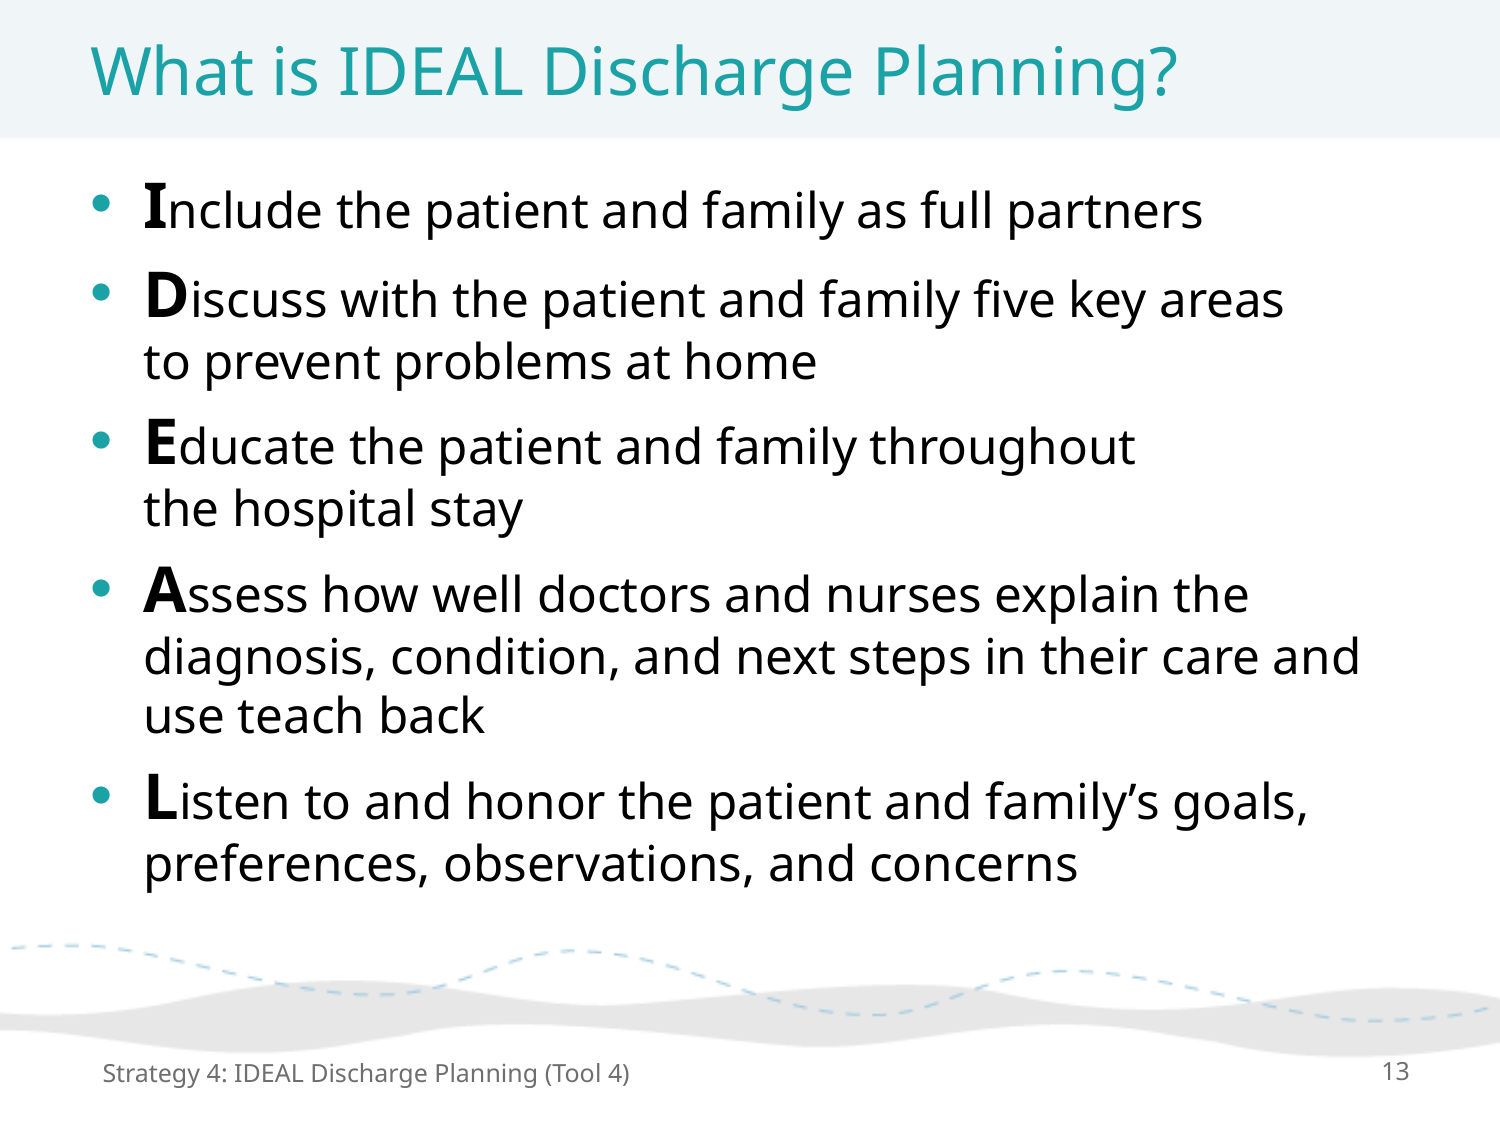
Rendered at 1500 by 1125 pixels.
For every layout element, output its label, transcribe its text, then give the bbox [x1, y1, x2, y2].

footer Strategy 4: IDEAL Discharge Planning (Tool 4) [87, 1042, 763, 1103]
list Include the patient and family as full partners Discuss with the patient and family five key areas to prevent problems at home Educate the patient and family throughout the hospital stay Assess how well doctors and nurses explain the diagnosis, condition, and next steps in their care and use teach back Listen to and honor the patient and family’s goals, preferences, observations, and concerns [75, 157, 1425, 900]
picture [0, 0, 1500, 1125]
slide_number 13 [1074, 1042, 1425, 1103]
title What is IDEAL Discharge Planning? [75, 0, 1425, 138]
